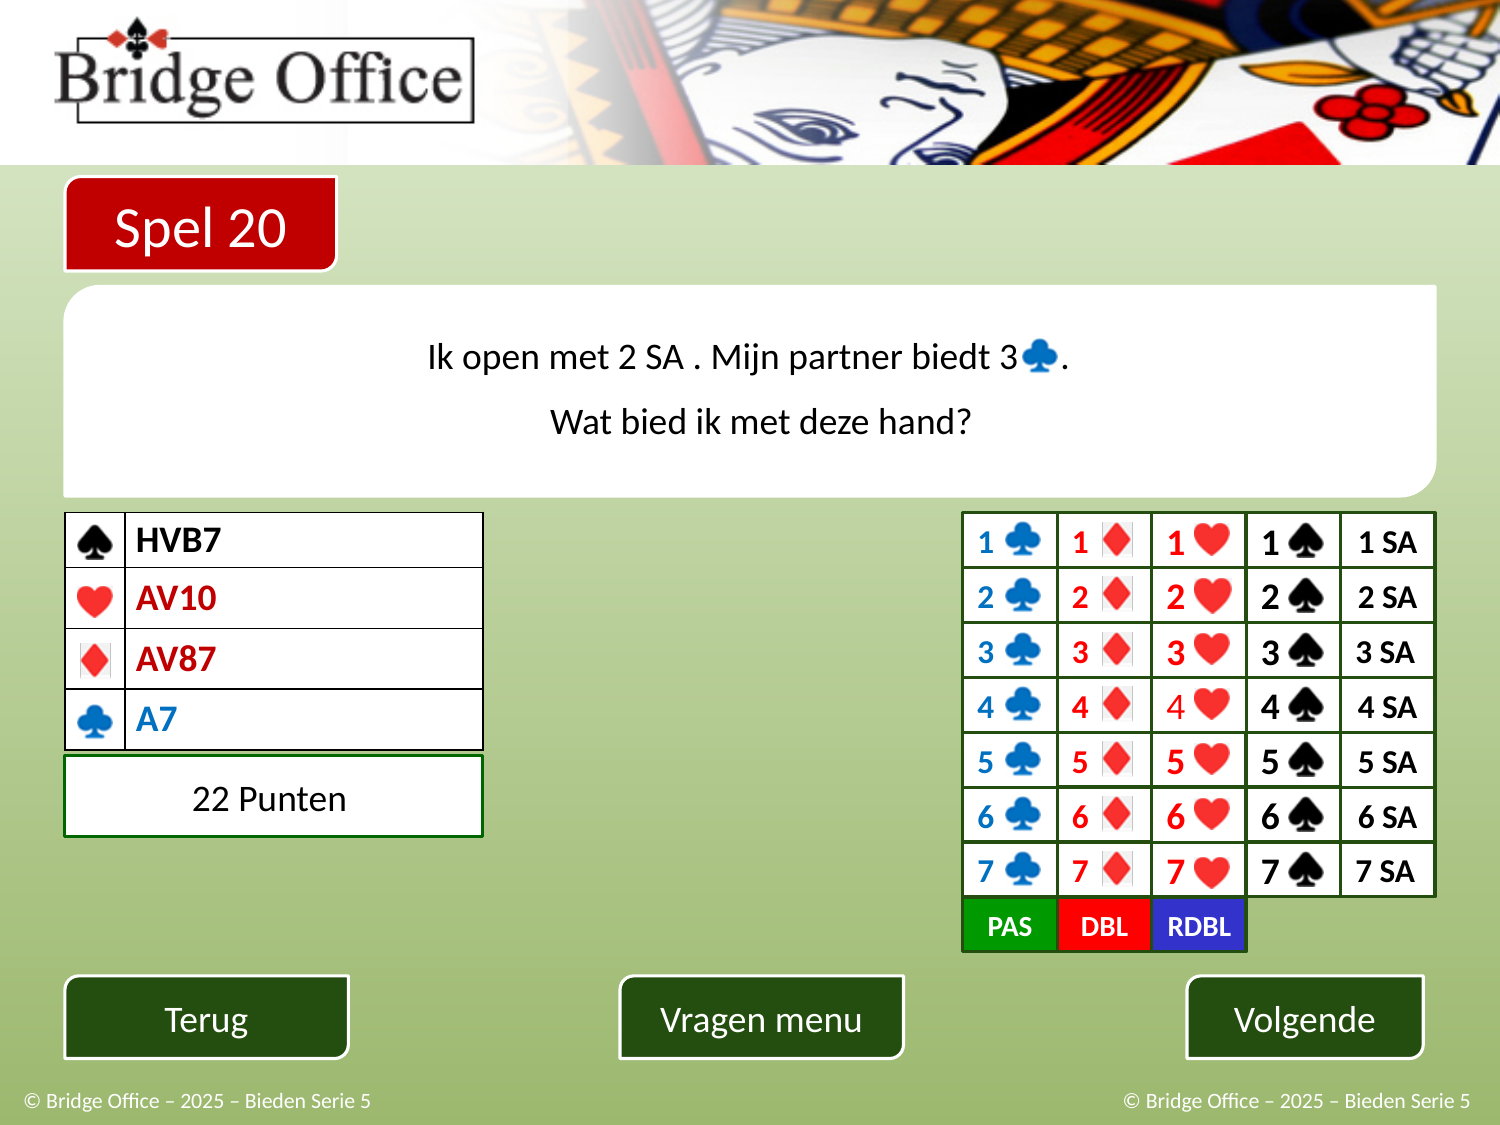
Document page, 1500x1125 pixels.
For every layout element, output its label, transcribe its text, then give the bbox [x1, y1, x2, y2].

text_box 1 [1059, 511, 1153, 569]
text_box Terug [63, 974, 350, 1061]
text_box [63, 284, 1437, 498]
text_box 5 [961, 734, 1059, 786]
picture [1099, 631, 1135, 668]
text_box 2 [961, 569, 1056, 621]
picture [1288, 741, 1324, 778]
picture [0, 0, 1500, 166]
picture [1004, 631, 1041, 668]
picture [1288, 796, 1324, 833]
table_header HVB7 [126, 513, 482, 567]
picture [1288, 576, 1324, 613]
picture [77, 703, 114, 740]
table_header [66, 513, 124, 567]
picture [1004, 851, 1041, 887]
text_box 5 SA [1339, 734, 1437, 786]
text_box 4 [1150, 676, 1245, 734]
text_box 5 [1153, 734, 1248, 786]
table_cell A7 [126, 690, 482, 749]
picture [1004, 741, 1041, 778]
table_cell AV10 [126, 568, 482, 628]
text_box 1 [1245, 511, 1342, 569]
text_box 2 [1153, 569, 1245, 621]
text_box 1 [1153, 511, 1245, 569]
text_box Volgende [1185, 974, 1425, 1061]
text_box 6 [1150, 786, 1245, 841]
picture [1288, 631, 1324, 668]
text_box 7 [1245, 841, 1339, 898]
text_box 22 Punten [63, 754, 484, 838]
picture [1193, 743, 1230, 776]
text_box 3 [1056, 621, 1150, 676]
text_box 7 SA [1339, 844, 1437, 898]
text_box PAS [961, 896, 1059, 953]
text_box 3 [1150, 621, 1245, 676]
text_box 7 [1150, 841, 1245, 898]
text_box DBL [1059, 898, 1153, 953]
text_box Vragen menu [618, 974, 906, 1061]
text_box 3 [961, 621, 1056, 676]
text_box 4 SA [1339, 676, 1437, 734]
text_box 6 SA [1339, 786, 1437, 844]
picture [77, 524, 114, 561]
picture [1193, 857, 1230, 890]
picture [1004, 796, 1041, 833]
picture [1099, 796, 1135, 833]
picture [1288, 521, 1325, 558]
text_box 2 SA [1339, 569, 1437, 621]
text_box 5 [1248, 734, 1339, 786]
table_cell [66, 690, 124, 749]
picture [1004, 521, 1041, 558]
picture [1193, 798, 1230, 830]
text_box 3 [1245, 621, 1339, 676]
picture [1288, 686, 1324, 723]
text_box 4 [961, 676, 1059, 734]
text_box 5 [1059, 734, 1153, 786]
text_box Ik open met 2 SA . Mijn partner biedt 3 . [394, 324, 1104, 385]
text_box 3 SA [1339, 621, 1437, 676]
text_box 7 [1056, 841, 1150, 898]
text_box © Bridge Office – 2025 – Bieden Serie 5 [8, 1079, 393, 1121]
picture [1193, 523, 1230, 556]
text_box 6 [961, 786, 1056, 841]
picture [1022, 338, 1059, 374]
text_box 4 [1059, 676, 1150, 734]
text_box 1 [961, 511, 1059, 569]
text_box 7 [961, 841, 1056, 896]
text_box © Bridge Office – 2025 – Bieden Serie 5 [1107, 1079, 1500, 1121]
table_cell [66, 629, 124, 688]
picture [1193, 578, 1232, 614]
text_box 4 [1245, 676, 1339, 734]
text_box Wat bied ik met deze hand? [528, 389, 995, 450]
table_cell [66, 568, 124, 628]
table_cell AV87 [126, 629, 482, 688]
picture [1099, 522, 1135, 558]
picture [1288, 851, 1324, 887]
picture [1099, 851, 1135, 887]
picture [77, 585, 114, 618]
picture [1194, 633, 1230, 666]
text_box Spel 20 [63, 178, 339, 273]
picture [1004, 576, 1041, 613]
picture [77, 643, 114, 679]
picture [1004, 686, 1041, 723]
text_box RDBL [1153, 898, 1248, 953]
picture [1099, 576, 1135, 613]
picture [1099, 741, 1135, 778]
text_box 2 [1056, 569, 1153, 621]
text_box 6 [1245, 786, 1339, 841]
text_box 1 SA [1342, 511, 1437, 569]
text_box 2 [1245, 569, 1339, 621]
picture [1099, 686, 1135, 723]
text_box 6 [1056, 786, 1150, 841]
picture [1193, 688, 1230, 721]
